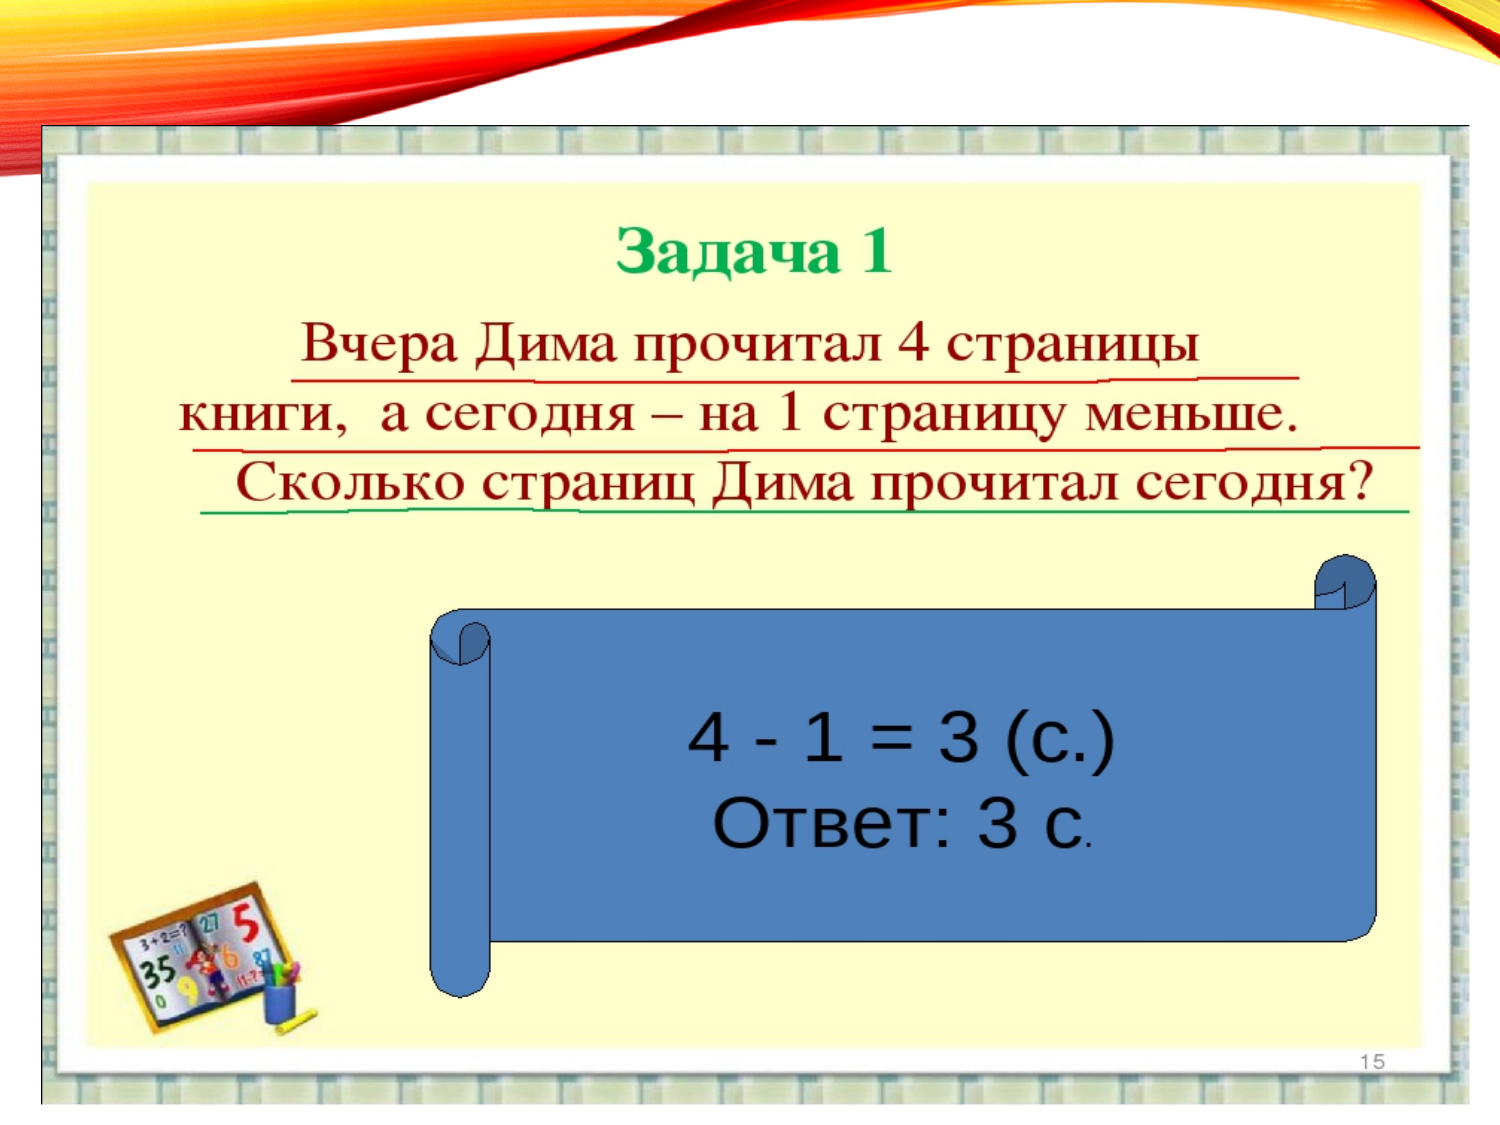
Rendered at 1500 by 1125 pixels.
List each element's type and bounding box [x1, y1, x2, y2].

picture [0, 0, 1500, 178]
list [41, 125, 1471, 1107]
